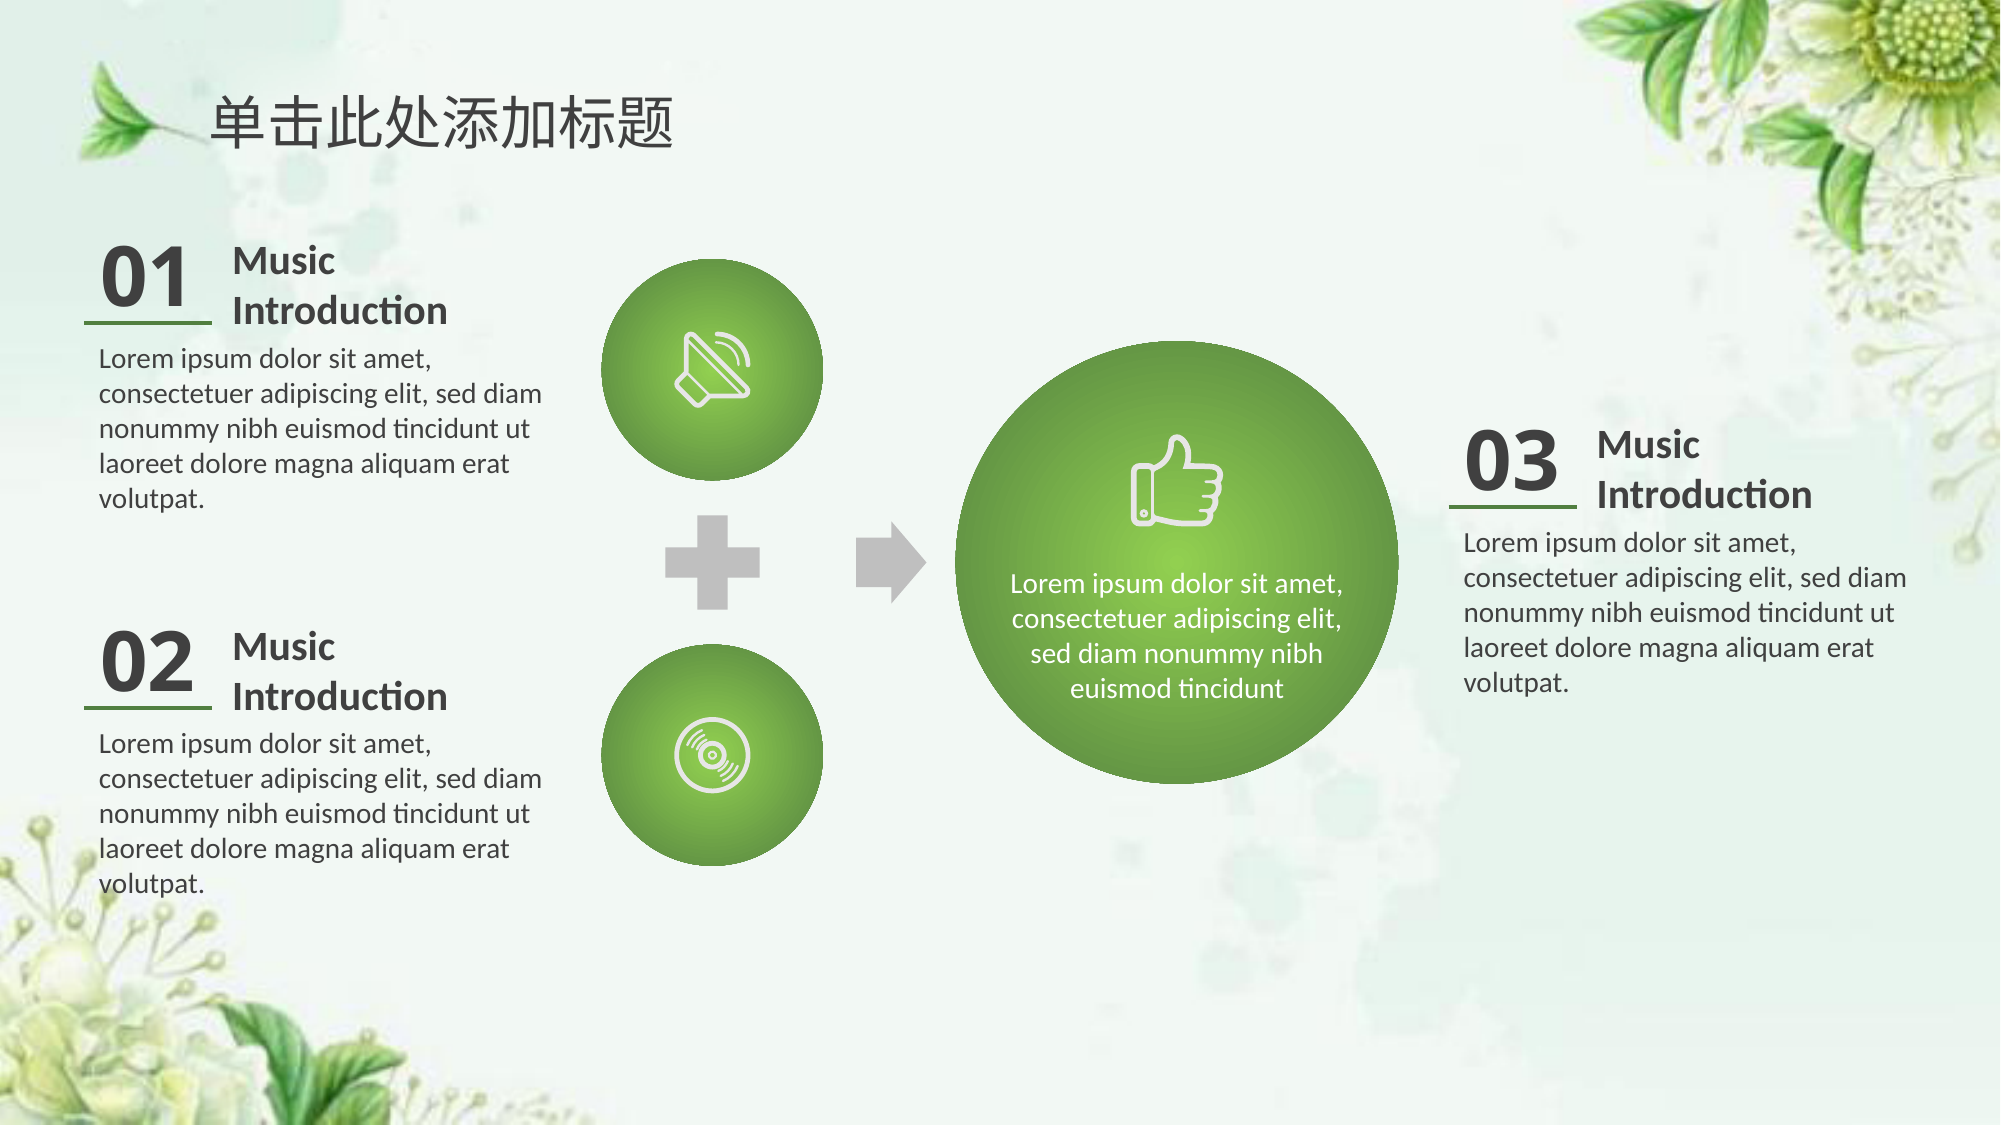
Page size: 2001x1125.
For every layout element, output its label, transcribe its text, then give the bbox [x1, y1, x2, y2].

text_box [84, 215, 585, 524]
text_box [1448, 399, 1949, 708]
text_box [84, 600, 585, 910]
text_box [601, 259, 1399, 866]
picture [0, 0, 2001, 1125]
text_box 单击此处添加标题 [194, 79, 690, 164]
